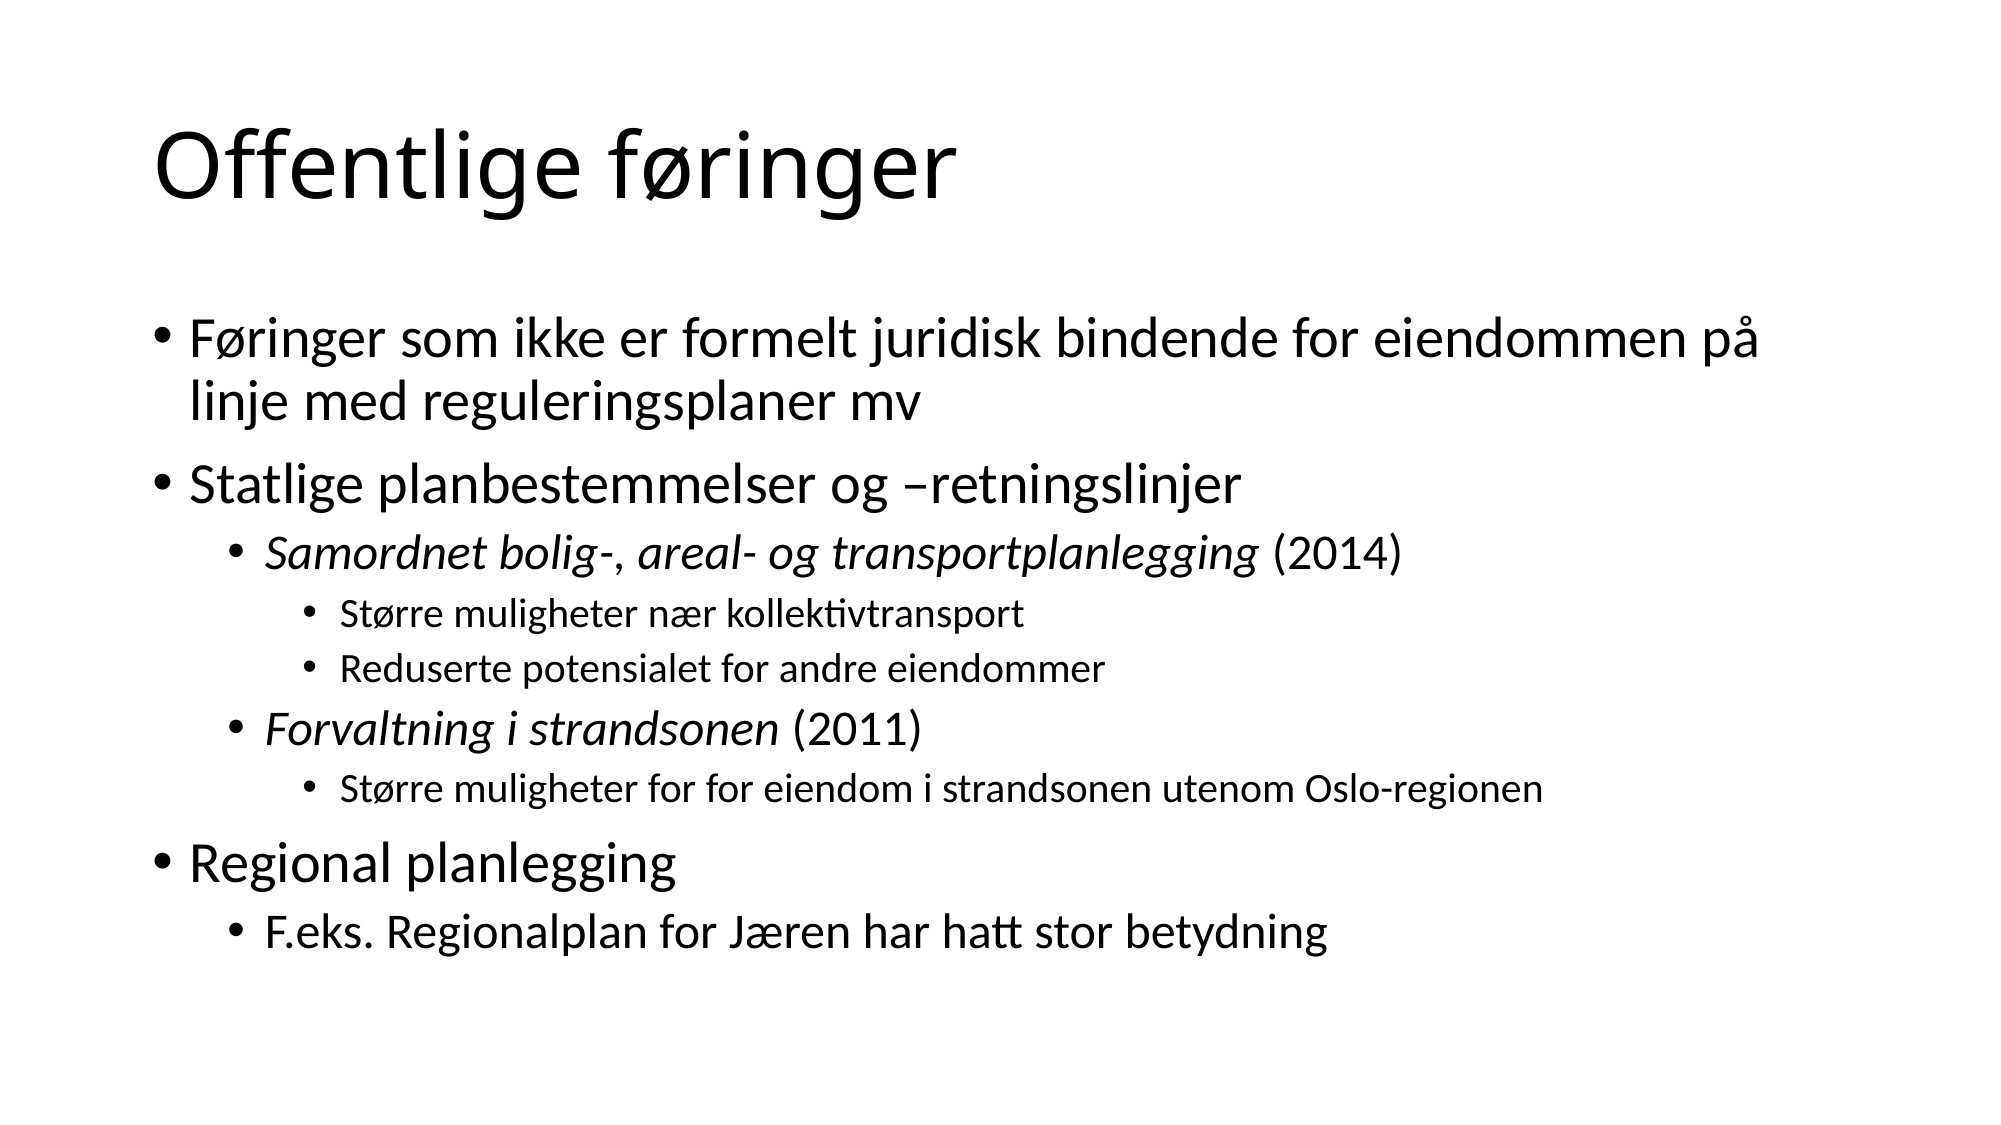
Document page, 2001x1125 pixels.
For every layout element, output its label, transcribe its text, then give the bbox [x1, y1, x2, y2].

list Føringer som ikke er formelt juridisk bindende for eiendommen på linje med reguleringsplaner mv Statlige planbestemmelser og –retningslinjer Samordnet bolig-, areal- og transportplanlegging (2014) Større muligheter nær kollektivtransport Reduserte potensialet for andre eiendommer Forvaltning i strandsonen (2011) Større muligheter for for eiendom i strandsonen utenom Oslo-regionen Regional planlegging F.eks. Regionalplan for Jæren har hatt stor betydning [137, 299, 1863, 1014]
title Offentlige føringer [137, 59, 1863, 278]
